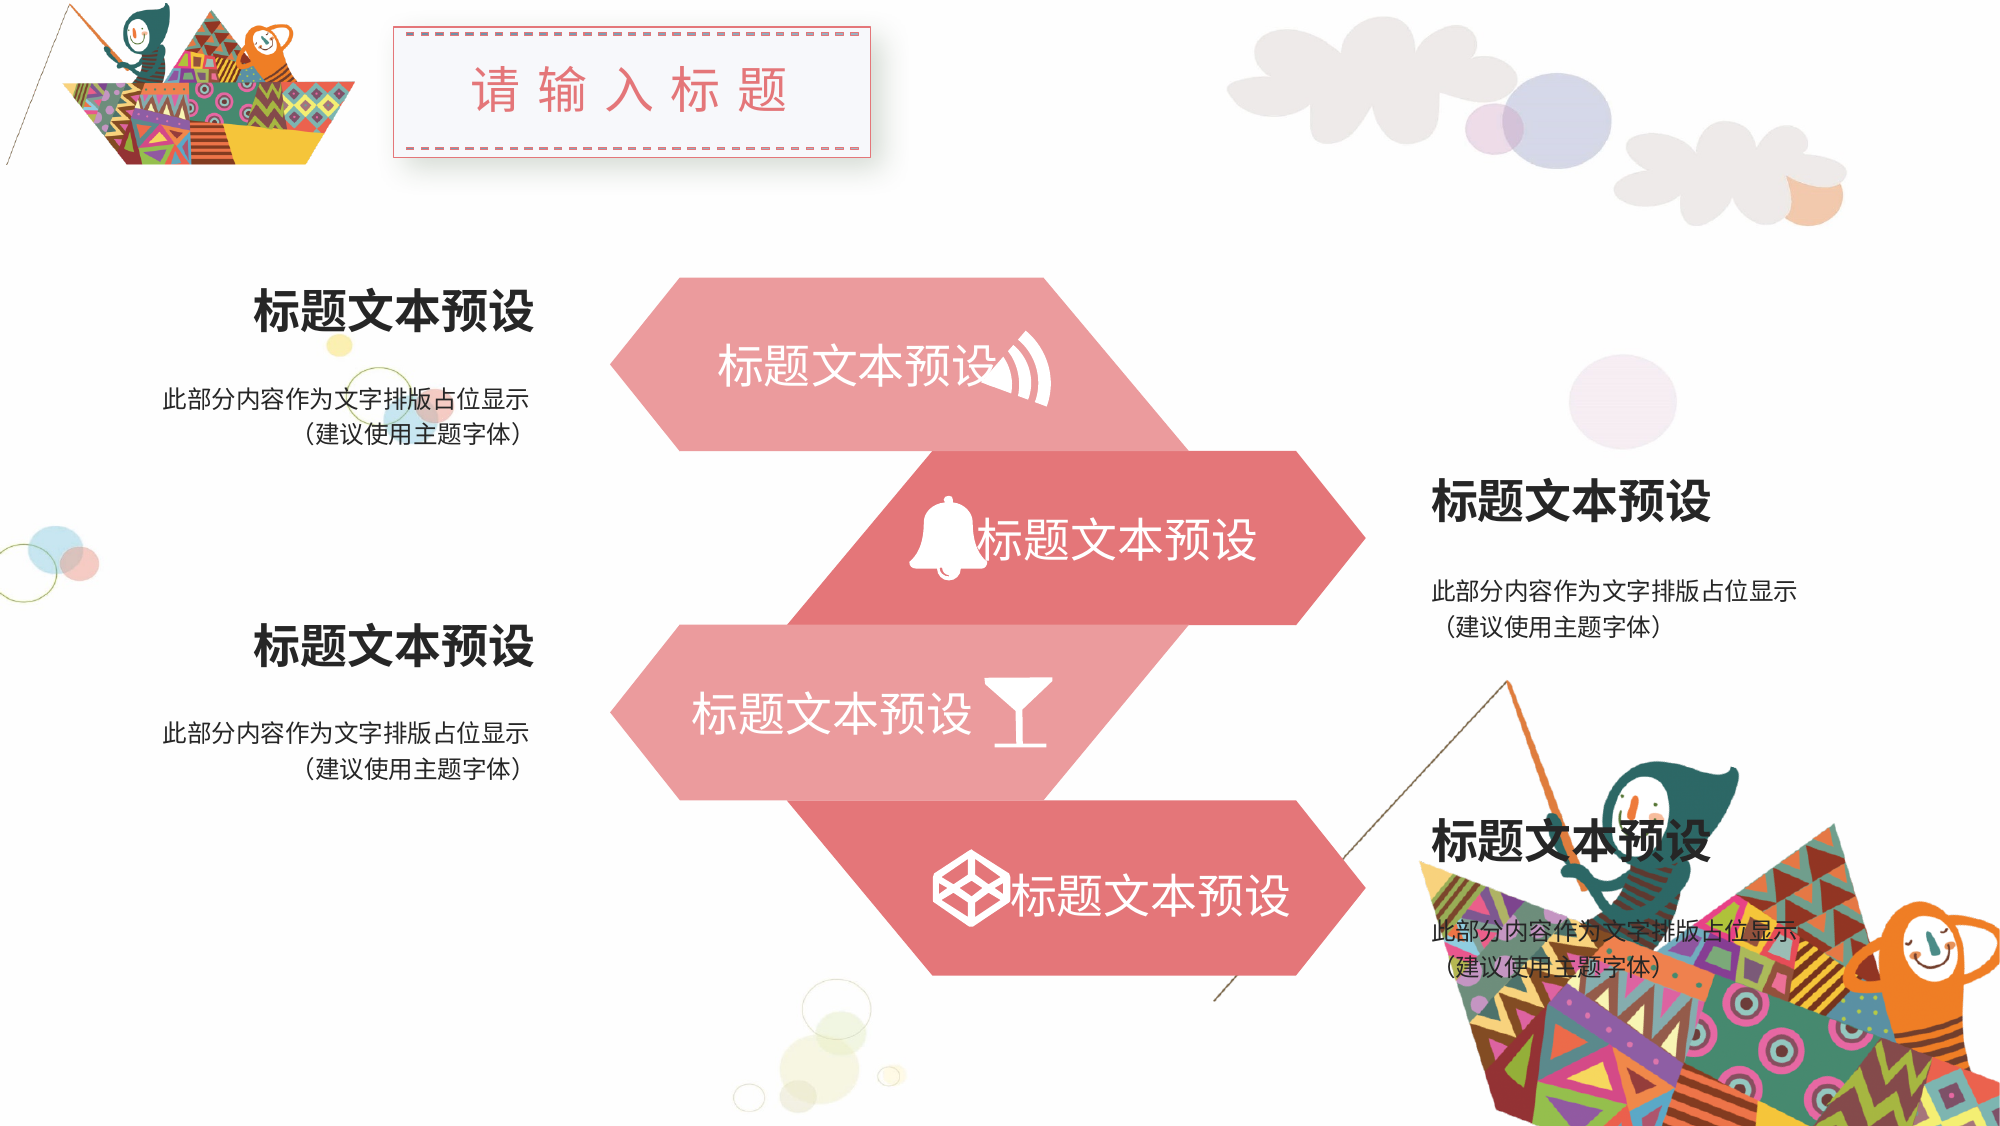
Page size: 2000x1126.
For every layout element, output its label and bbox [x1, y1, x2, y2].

text_box [392, 26, 871, 159]
picture [0, 0, 2000, 1126]
text_box [155, 270, 1812, 1000]
